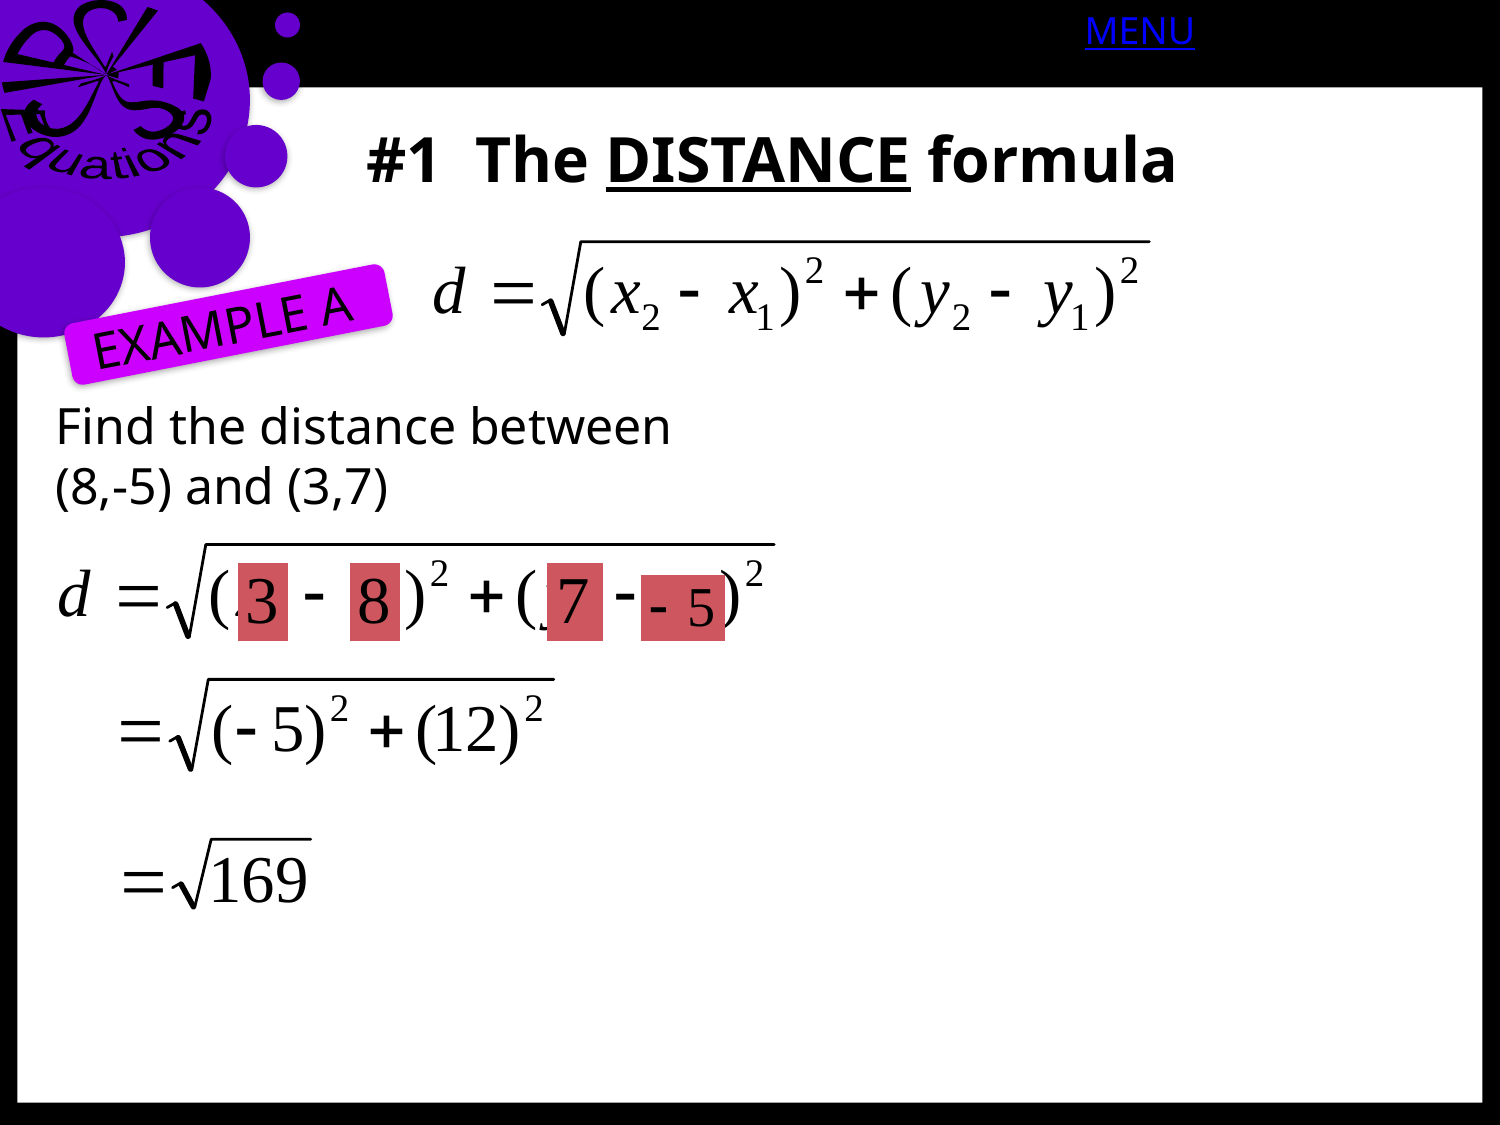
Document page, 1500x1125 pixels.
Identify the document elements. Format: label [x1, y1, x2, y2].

text_box [547, 562, 604, 641]
text_box [46, 527, 788, 651]
text_box [0, 0, 1500, 1125]
text_box [421, 224, 1163, 348]
text_box [237, 562, 288, 641]
text_box [640, 574, 726, 641]
text_box [104, 662, 568, 786]
text_box [107, 824, 326, 926]
text_box [349, 562, 401, 641]
